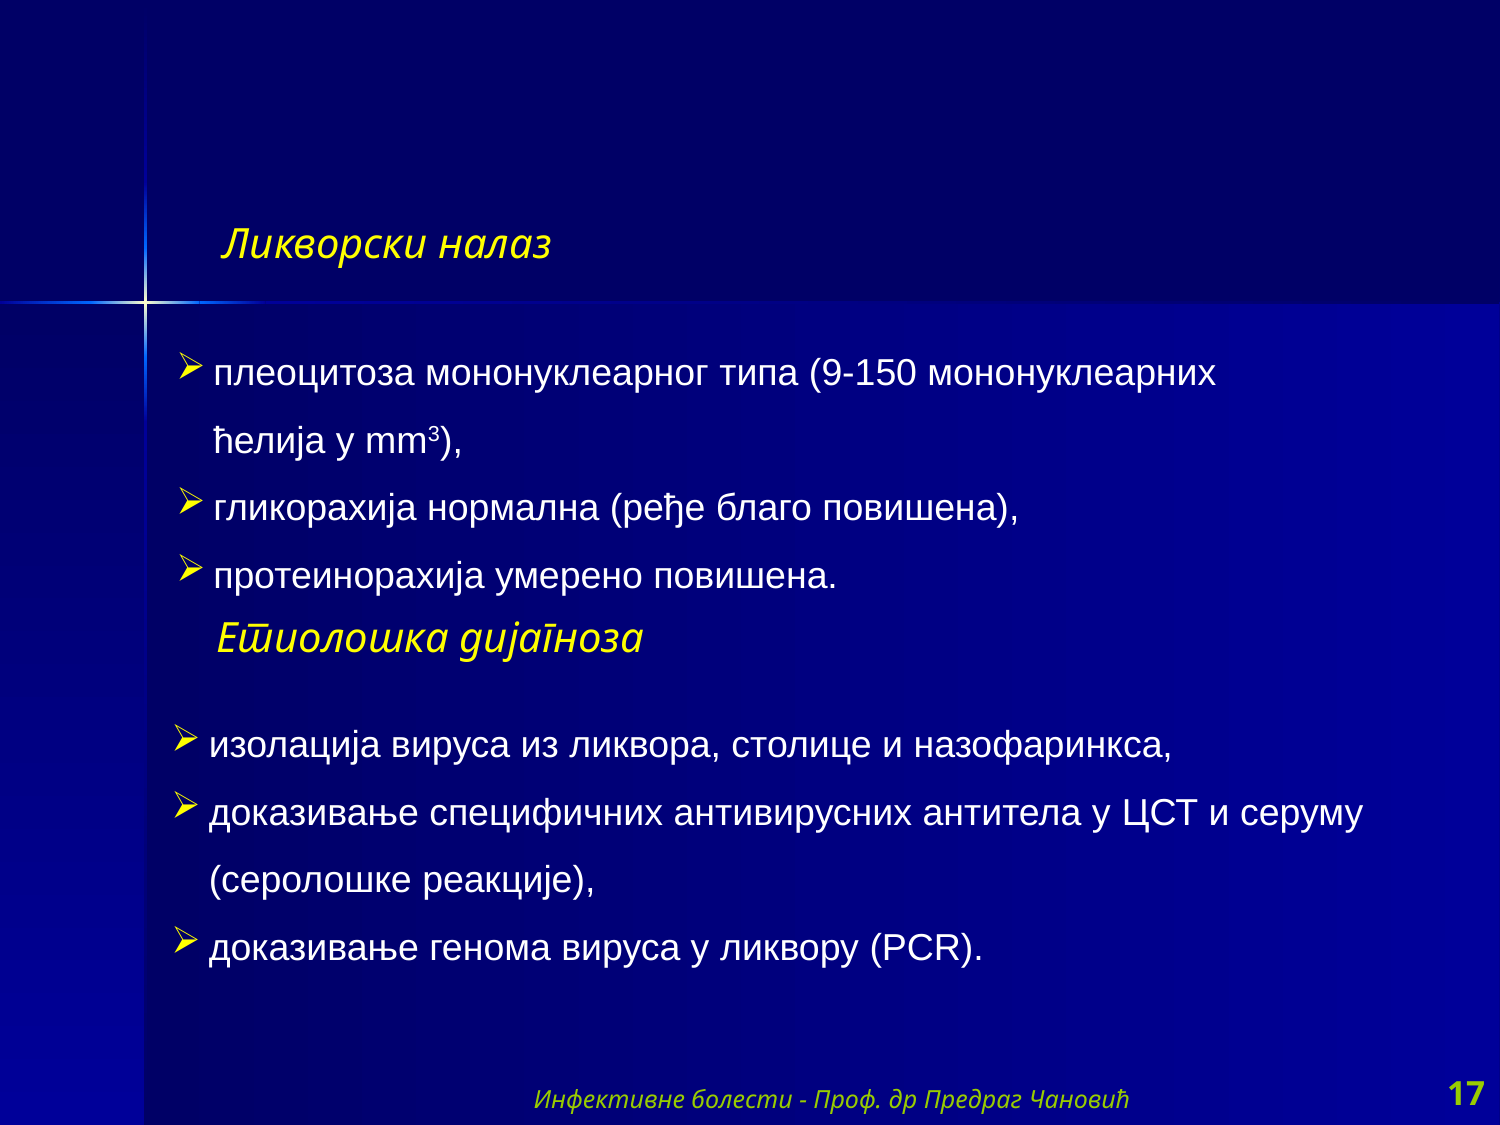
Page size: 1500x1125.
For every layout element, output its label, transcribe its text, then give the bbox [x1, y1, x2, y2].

slide_number 17 [1345, 1049, 1500, 1125]
footer Инфективне болести - Проф. др Предраг Чановић [430, 1049, 1235, 1125]
text_box Ликворски налаз [208, 209, 581, 274]
text_box плеоцитоза мононуклеарног типа (9-150 мононуклеарних ћелија у mm3), гликорахија нормална (ређе благо повишена), протеинорахија умерено повишена. [161, 318, 1482, 603]
text_box изолација вируса из ликвора, столице и назофаринкса, доказивање специфичних антивирусних антитела у ЦСТ и серуму (серолошке реакције), доказивање генома вируса у ликвору (PCR). [156, 690, 1443, 975]
text_box Етиолошка дијагноза [201, 603, 670, 669]
